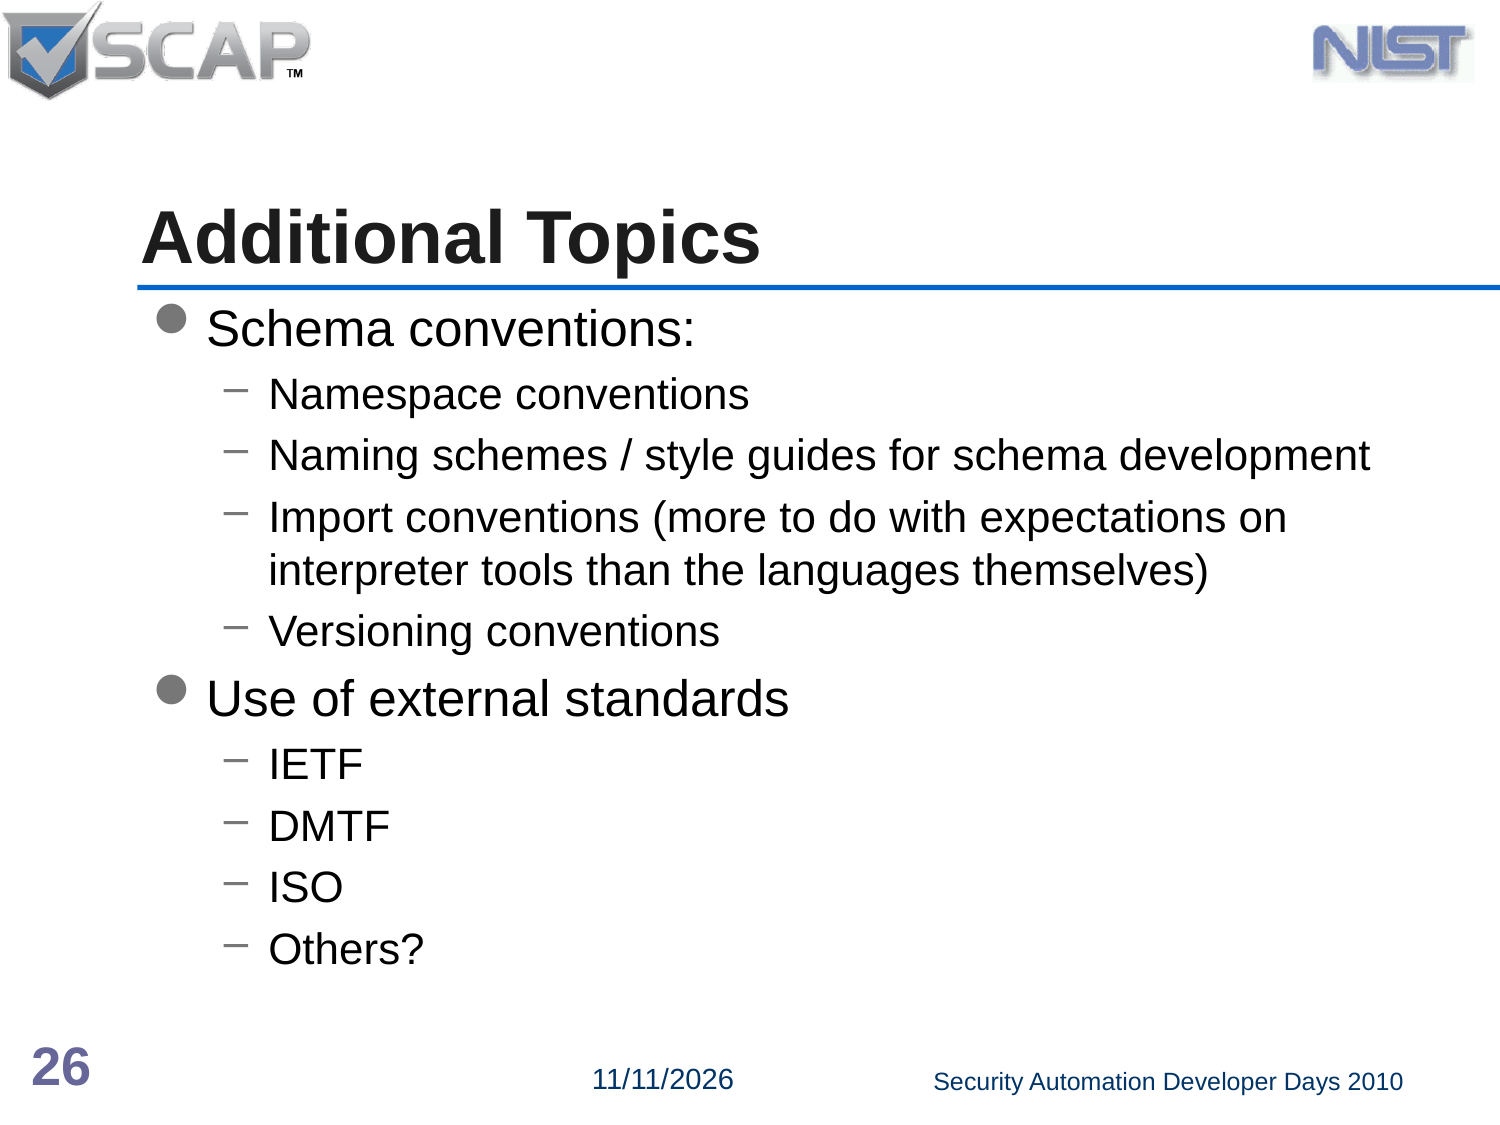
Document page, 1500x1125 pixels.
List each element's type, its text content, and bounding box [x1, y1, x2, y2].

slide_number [399, 1024, 750, 1104]
slide_number 26 [13, 1023, 111, 1105]
picture [1312, 24, 1475, 83]
footer Security Automation Developer Days 2010 [912, 1024, 1426, 1104]
list Schema conventions: Namespace conventions Naming schemes / style guides for schema development Import conventions (more to do with expectations on interpreter tools than the languages themselves) Versioning conventions Use of external standards IETF DMTF ISO Others? [137, 287, 1400, 1026]
picture [0, 0, 313, 103]
title Additional Topics [124, 99, 1426, 288]
